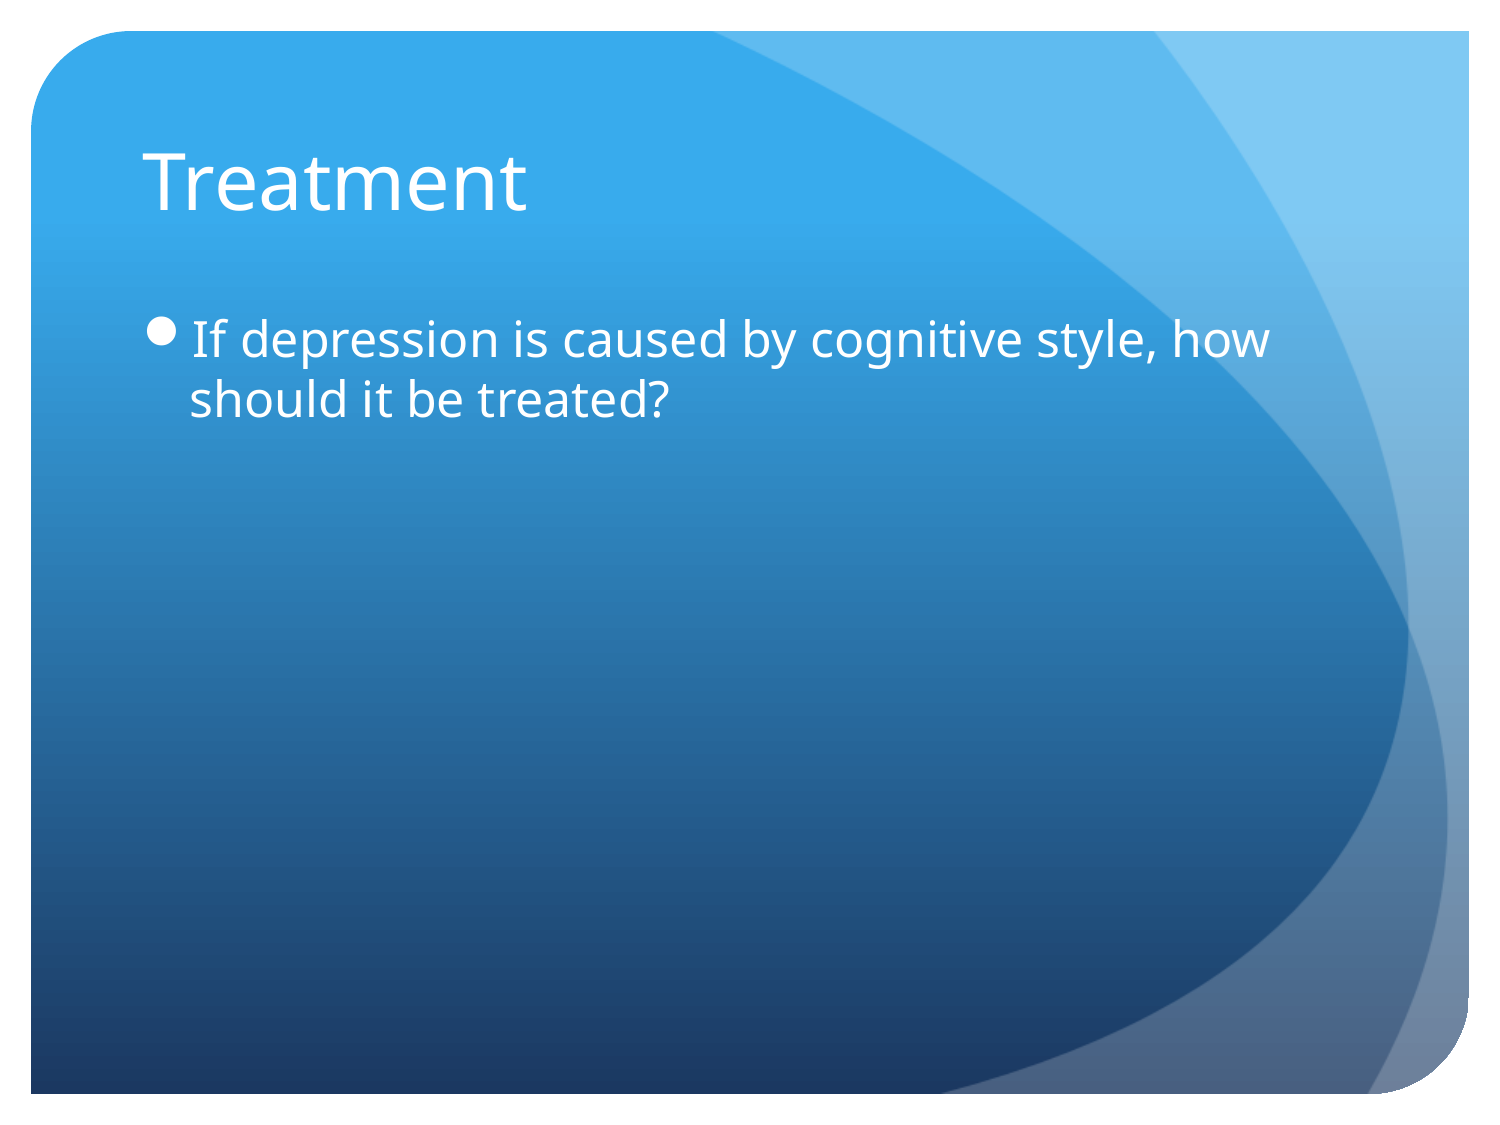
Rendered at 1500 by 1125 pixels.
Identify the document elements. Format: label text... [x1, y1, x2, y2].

list If depression is caused by cognitive style, how should it be treated? [127, 299, 1370, 993]
picture [24, 30, 1473, 1094]
title Treatment [127, 62, 1372, 234]
